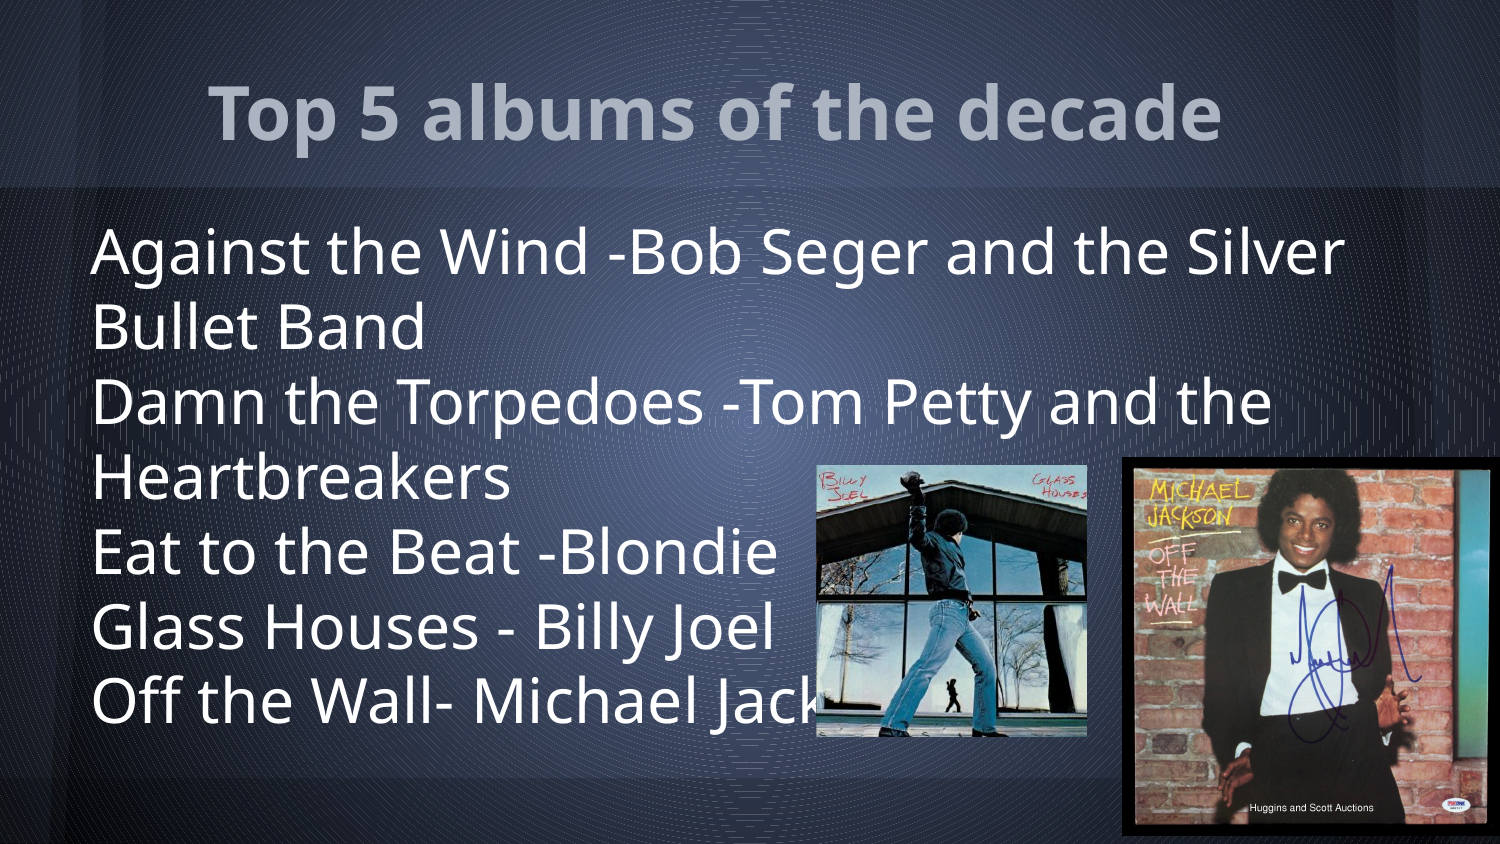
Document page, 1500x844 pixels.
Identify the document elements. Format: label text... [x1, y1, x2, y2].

list Against the Wind -Bob Seger and the Silver Bullet Band Damn the Torpedoes -Tom Petty and the Heartbreakers Eat to the Beat -Blondie Glass Houses - Billy Joel Off the Wall- Michael Jackson [75, 196, 1425, 808]
picture [815, 465, 1088, 737]
picture [1122, 457, 1500, 837]
title Top 5 albums of the decade [75, 30, 1425, 171]
